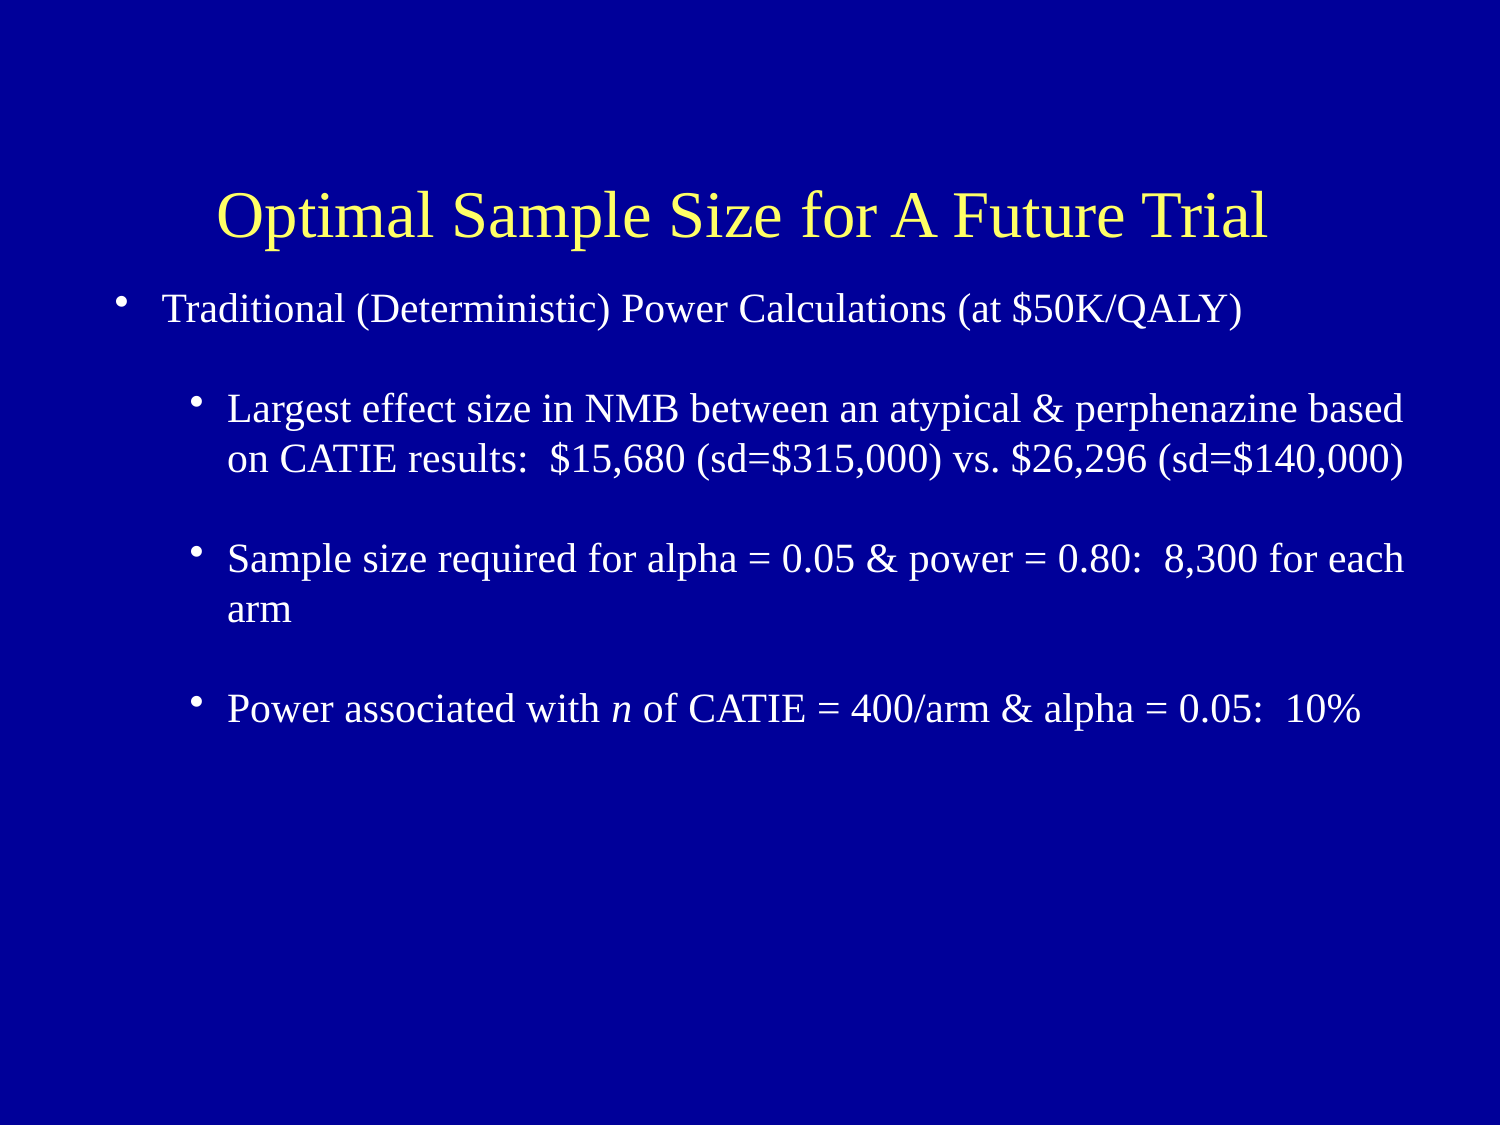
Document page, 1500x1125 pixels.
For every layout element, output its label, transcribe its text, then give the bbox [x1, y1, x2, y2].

text_box Optimal Sample Size for A Future Trial Traditional (Deterministic) Power Calculations (at $50K/QALY) Largest effect size in NMB between an atypical & perphenazine based on CATIE results: $15,680 (sd=$315,000) vs. $26,296 (sd=$140,000) Sample size required for alpha = 0.05 & power = 0.80: 8,300 for each arm Power associated with n of CATIE = 400/arm & alpha = 0.05: 10% [24, 163, 1463, 839]
